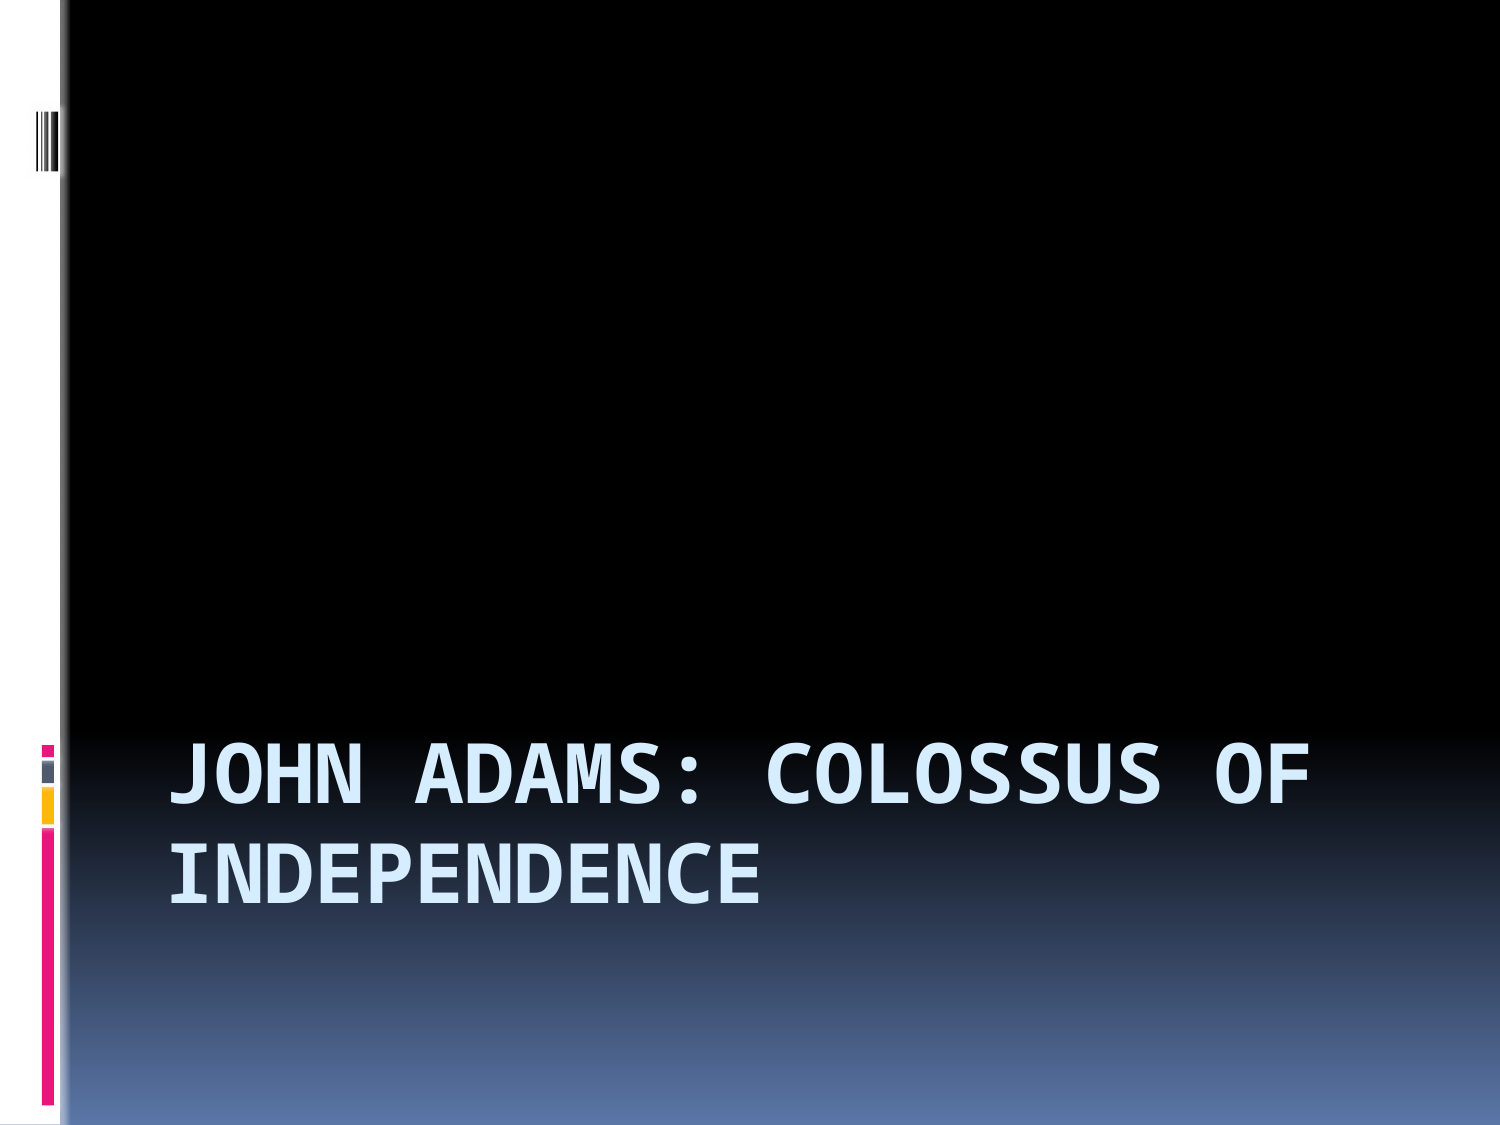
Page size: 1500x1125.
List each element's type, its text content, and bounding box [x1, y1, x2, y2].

title John Adams: Colossus of Independence [150, 712, 1425, 1037]
